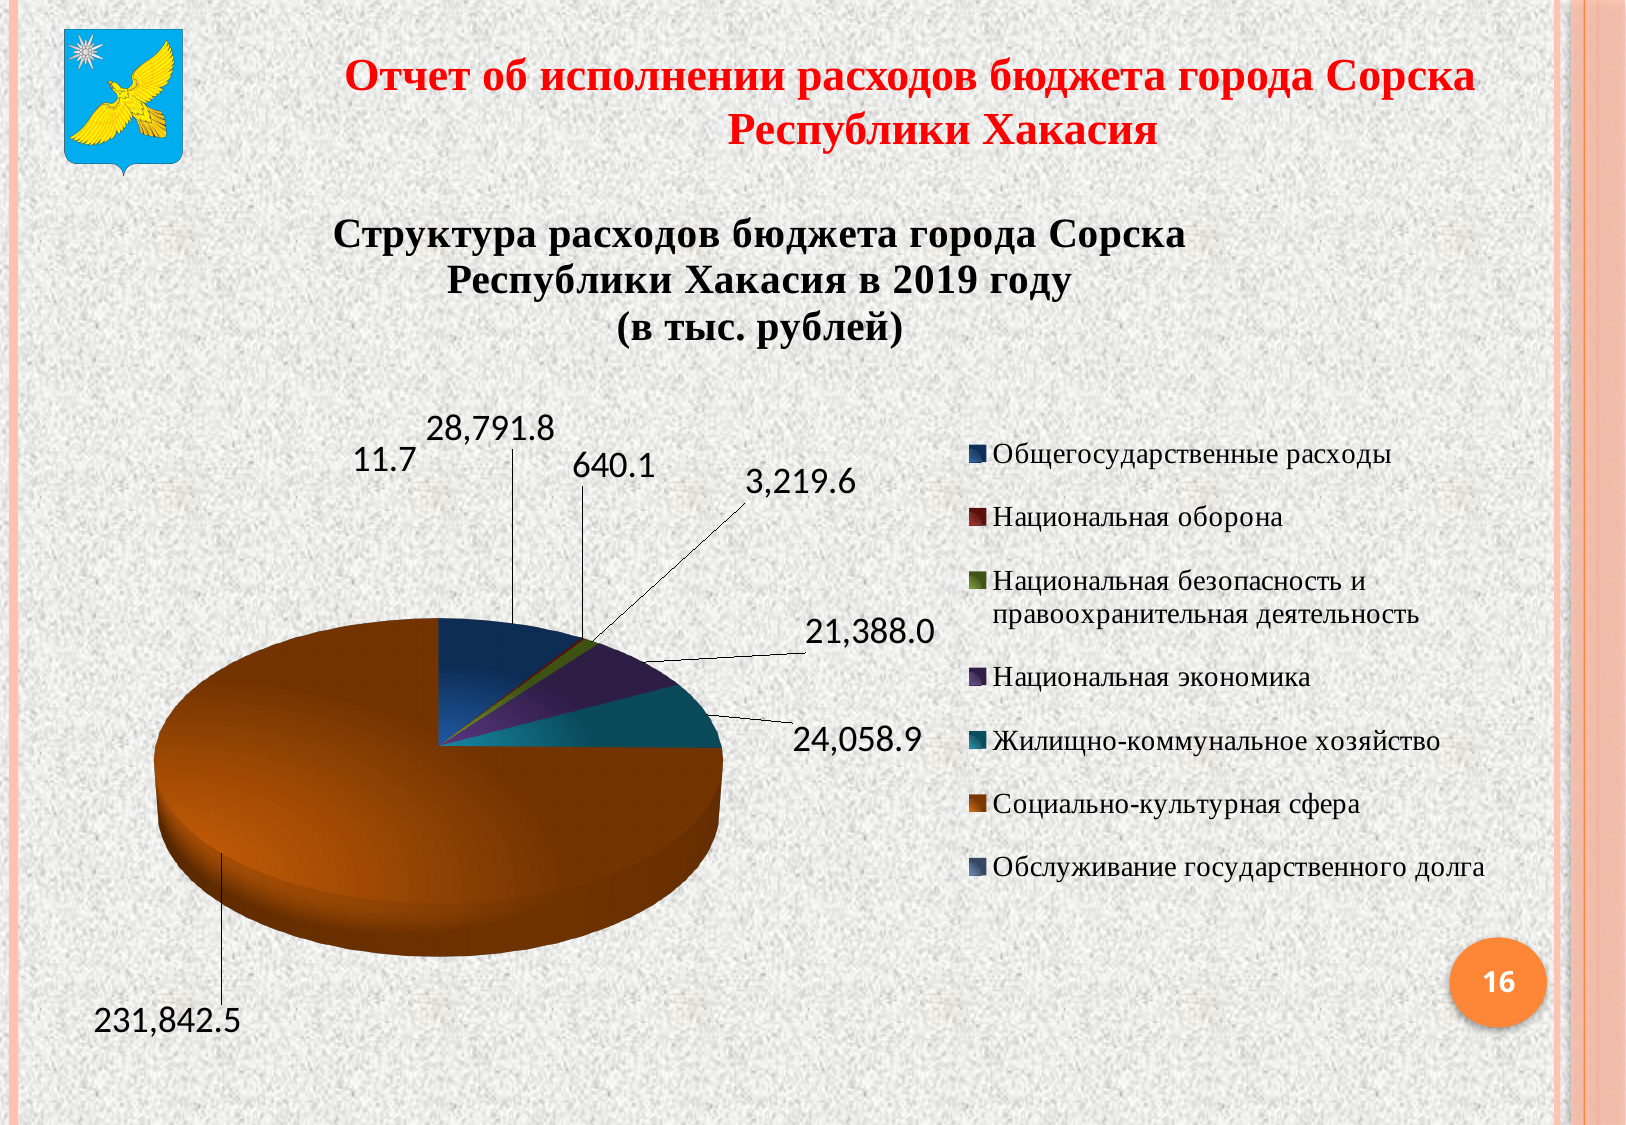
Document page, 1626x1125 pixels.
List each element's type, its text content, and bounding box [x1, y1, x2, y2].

chart [75, 179, 1549, 1056]
picture [19, 0, 1554, 1125]
text_box Отчет об исполнении расходов бюджета города Сорска Республики Хакасия [273, 36, 1548, 162]
picture [1561, 0, 1570, 1125]
picture [0, 0, 8, 1125]
